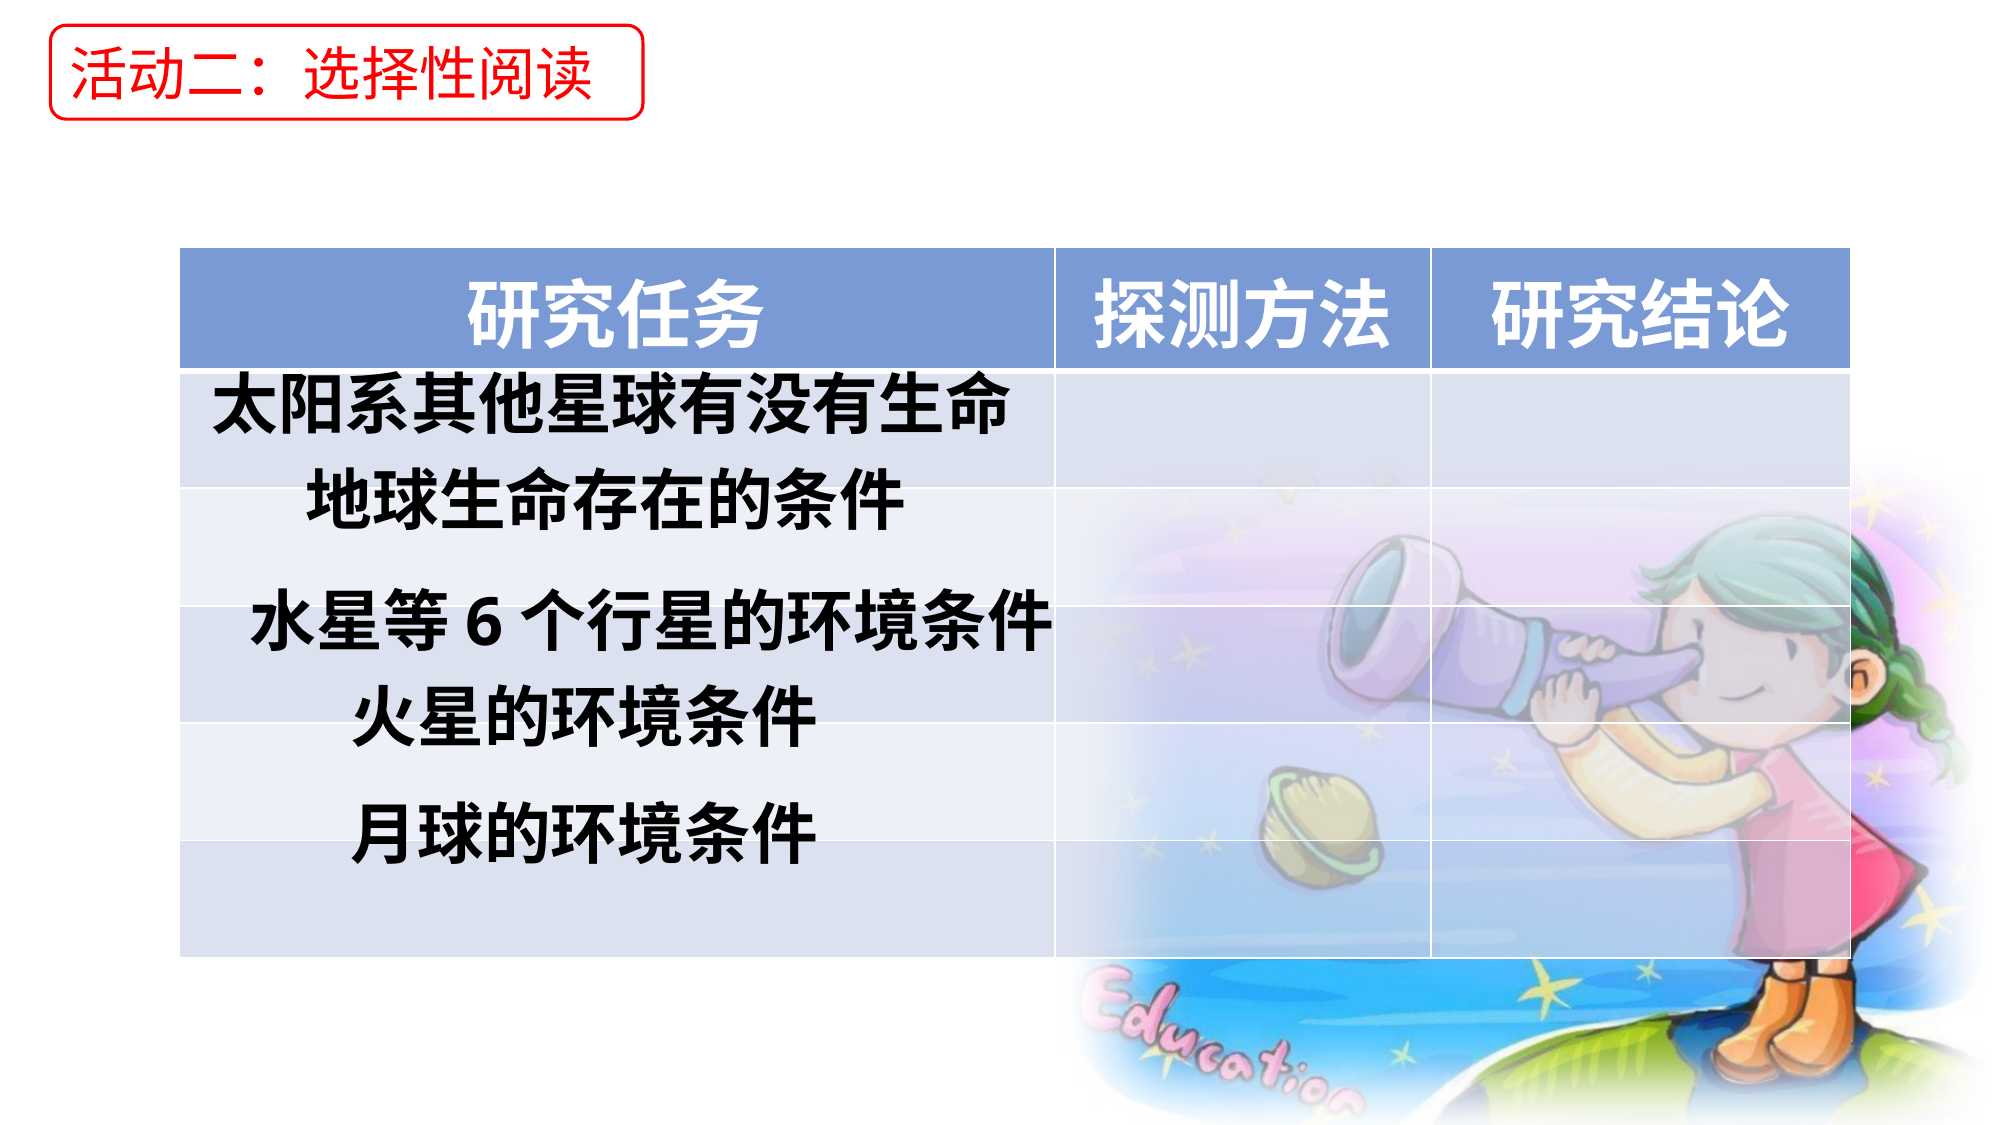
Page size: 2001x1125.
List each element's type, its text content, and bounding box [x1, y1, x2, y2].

text_box 水星等6个行星的环境条件 [234, 571, 1060, 666]
table_cell [180, 607, 336, 722]
text_box 活动二：选择性阅读 [50, 25, 643, 120]
picture [1060, 451, 1994, 1125]
table_cell [180, 841, 1054, 957]
text_box 火星的环境条件 [336, 666, 1060, 762]
text_box 地球生命存在的条件 [291, 450, 1167, 546]
table_cell [180, 724, 1054, 840]
table_cell [180, 374, 291, 487]
table_header 探测方法 [1056, 248, 1430, 368]
table_cell [1056, 762, 1060, 784]
table_cell [1432, 374, 1850, 451]
table_cell [1056, 879, 1060, 957]
text_box 太阳系其他星球有没有生命 [196, 354, 1072, 450]
table_cell [1072, 374, 1430, 451]
table_cell [180, 489, 1054, 605]
table_cell [1056, 546, 1060, 571]
table_header 研究任务 [180, 248, 1054, 368]
text_box 月球的环境条件 [336, 784, 1060, 879]
table_header 研究结论 [1432, 248, 1850, 368]
